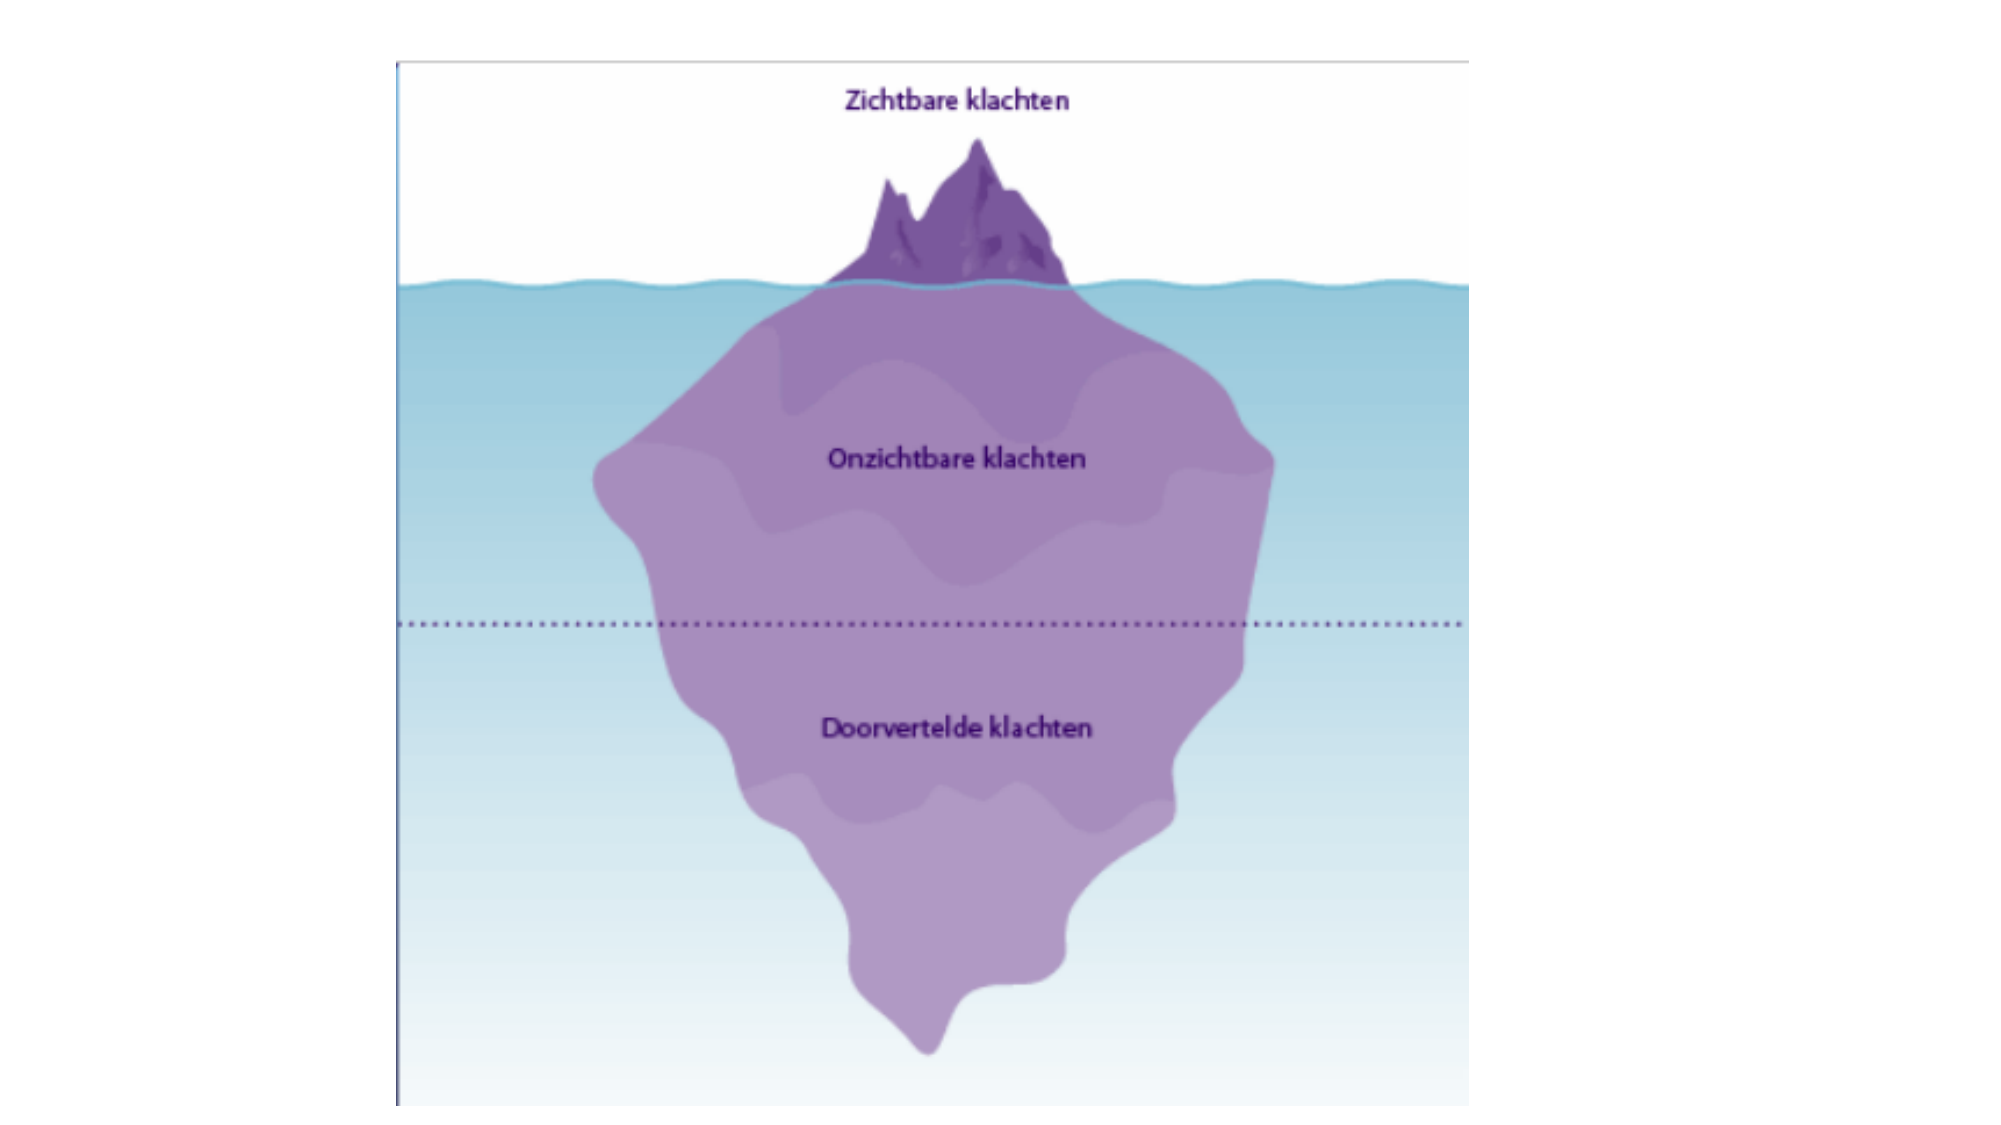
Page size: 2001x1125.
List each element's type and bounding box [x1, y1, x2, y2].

picture [396, 59, 1469, 1107]
